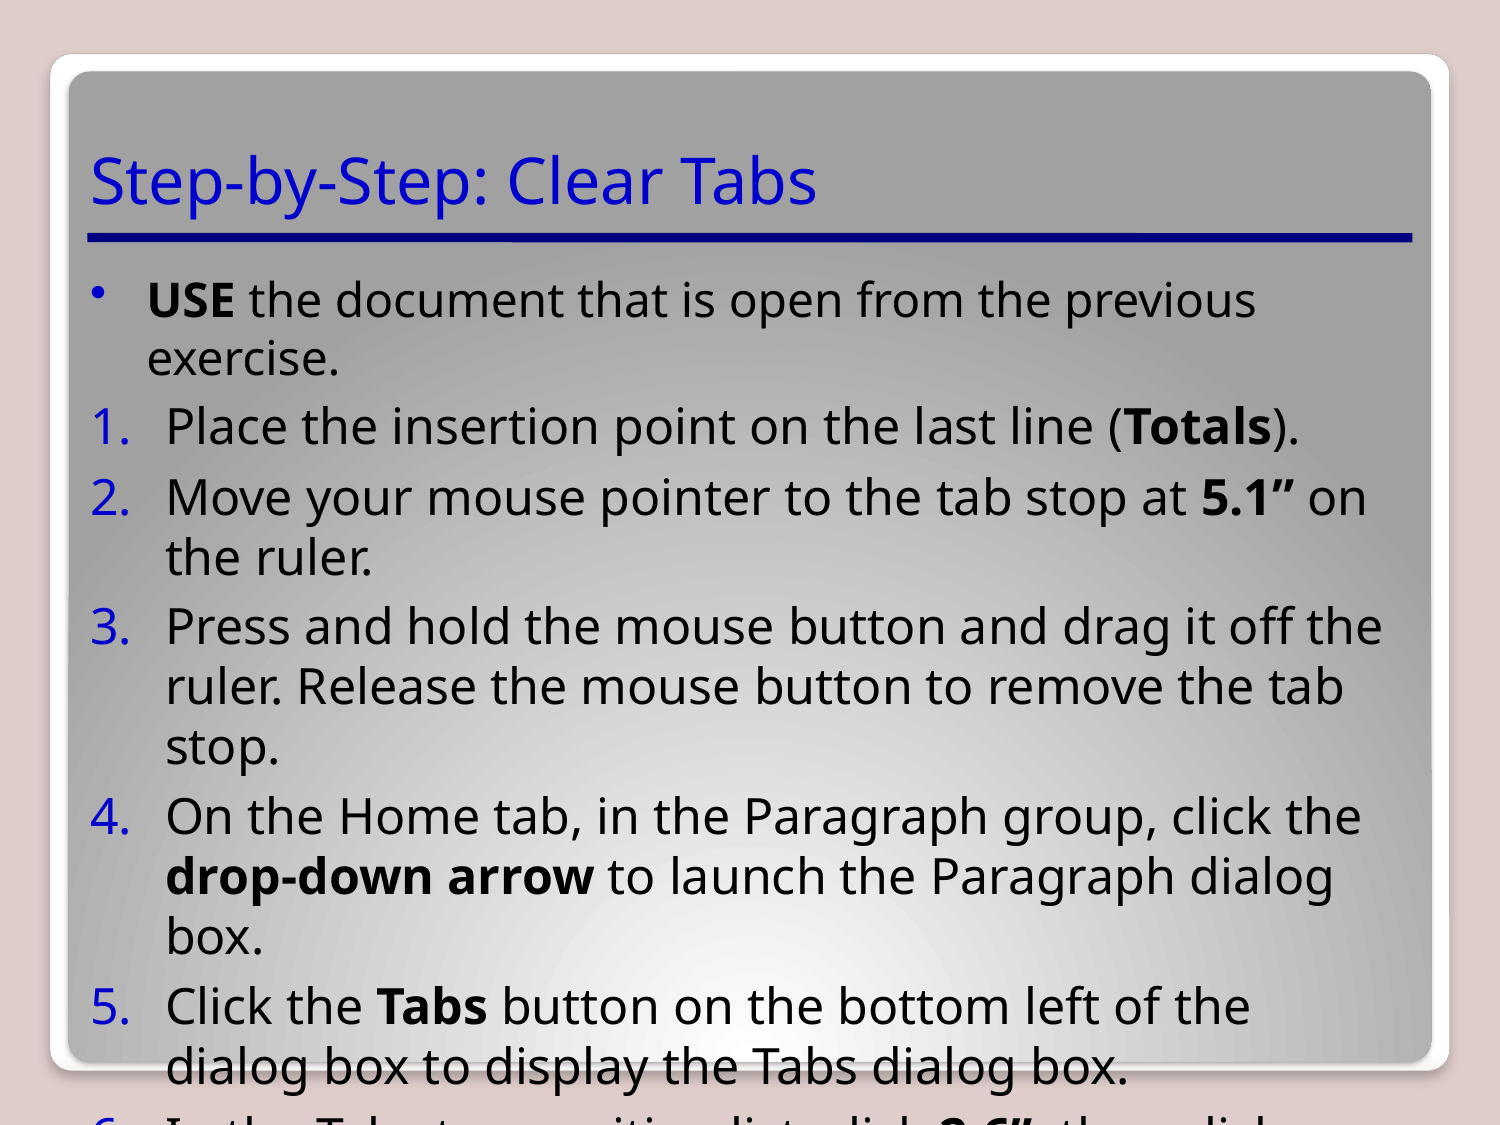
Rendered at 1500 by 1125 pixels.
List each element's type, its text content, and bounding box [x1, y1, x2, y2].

list USE the document that is open from the previous exercise. Place the insertion point on the last line (Totals). Move your mouse pointer to the tab stop at 5.1” on the ruler. Press and hold the mouse button and drag it off the ruler. Release the mouse button to remove the tab stop. On the Home tab, in the Paragraph group, click the drop-down arrow to launch the Paragraph dialog box. Click the Tabs button on the bottom left of the dialog box to display the Tabs dialog box. In the Tab stop position list, click 2.6”, then click Clear to clear that tab. [75, 262, 1425, 1063]
title Step-by-Step: Clear Tabs [74, 74, 1426, 226]
